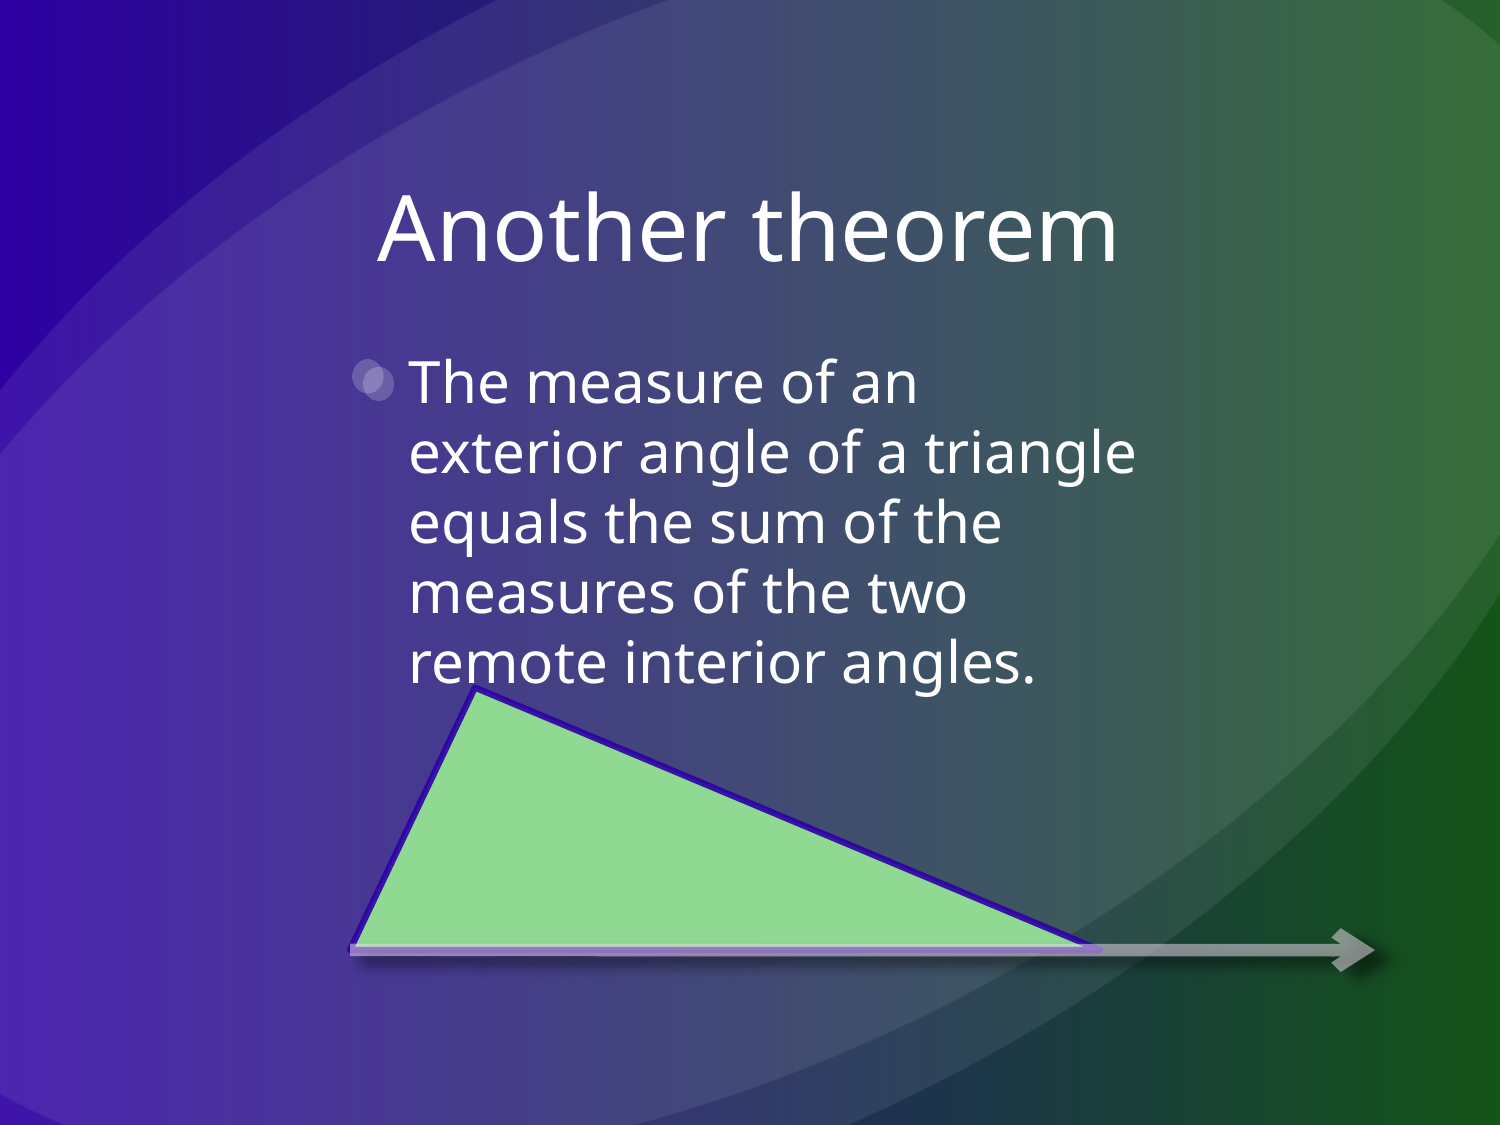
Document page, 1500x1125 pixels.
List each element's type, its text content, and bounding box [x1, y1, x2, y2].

text_box [347, 684, 859, 954]
list The measure of an exterior angle of a triangle equals the sum of the measures of the two remote interior angles. [337, 337, 1163, 975]
text_box [878, 853, 1092, 943]
picture [352, 359, 394, 401]
title Another theorem [283, 45, 1216, 288]
picture [0, 0, 1500, 1125]
